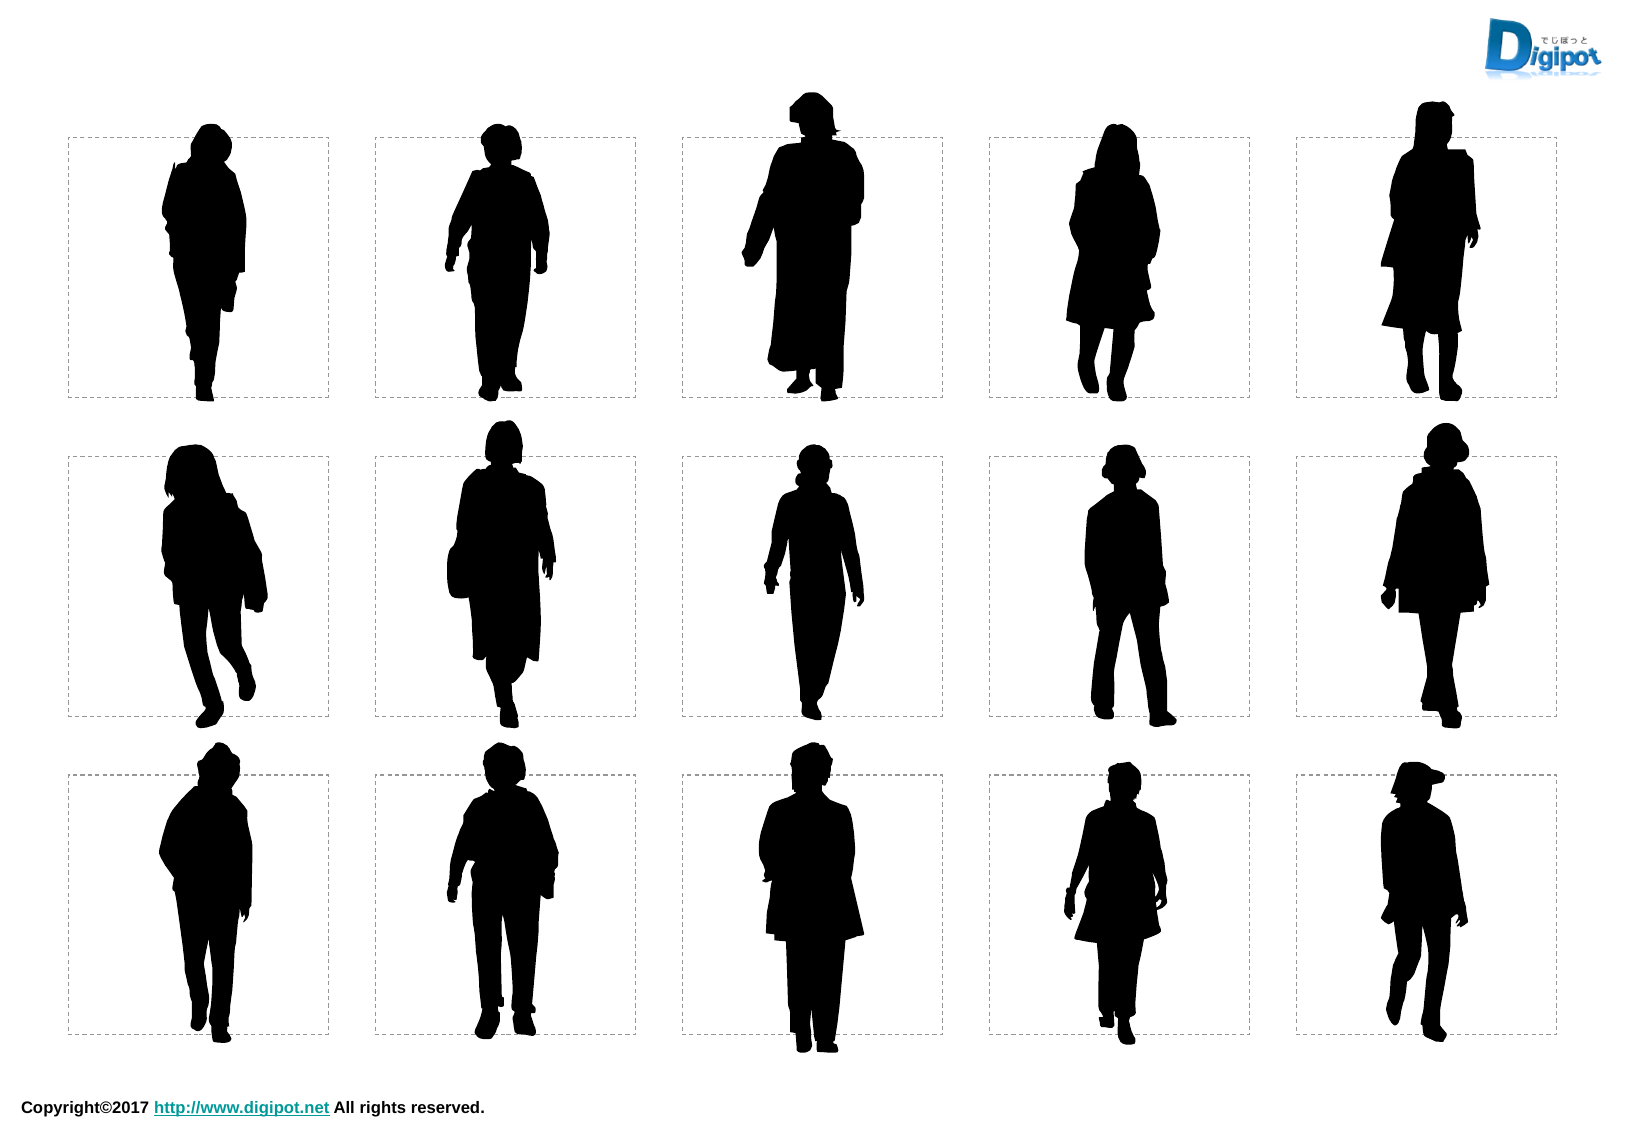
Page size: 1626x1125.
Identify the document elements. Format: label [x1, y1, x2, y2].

text_box [161, 444, 268, 729]
text_box [444, 123, 550, 402]
text_box [741, 92, 865, 402]
picture [1485, 18, 1602, 82]
text_box [1380, 761, 1469, 1042]
text_box [159, 742, 253, 1043]
text_box [446, 742, 559, 1040]
text_box [1084, 444, 1177, 727]
text_box [1065, 123, 1161, 402]
text_box [1380, 101, 1481, 402]
text_box [758, 742, 865, 1053]
text_box [1064, 761, 1168, 1045]
text_box [763, 444, 865, 721]
text_box [1380, 422, 1490, 729]
text_box [161, 123, 247, 402]
text_box [447, 420, 557, 729]
